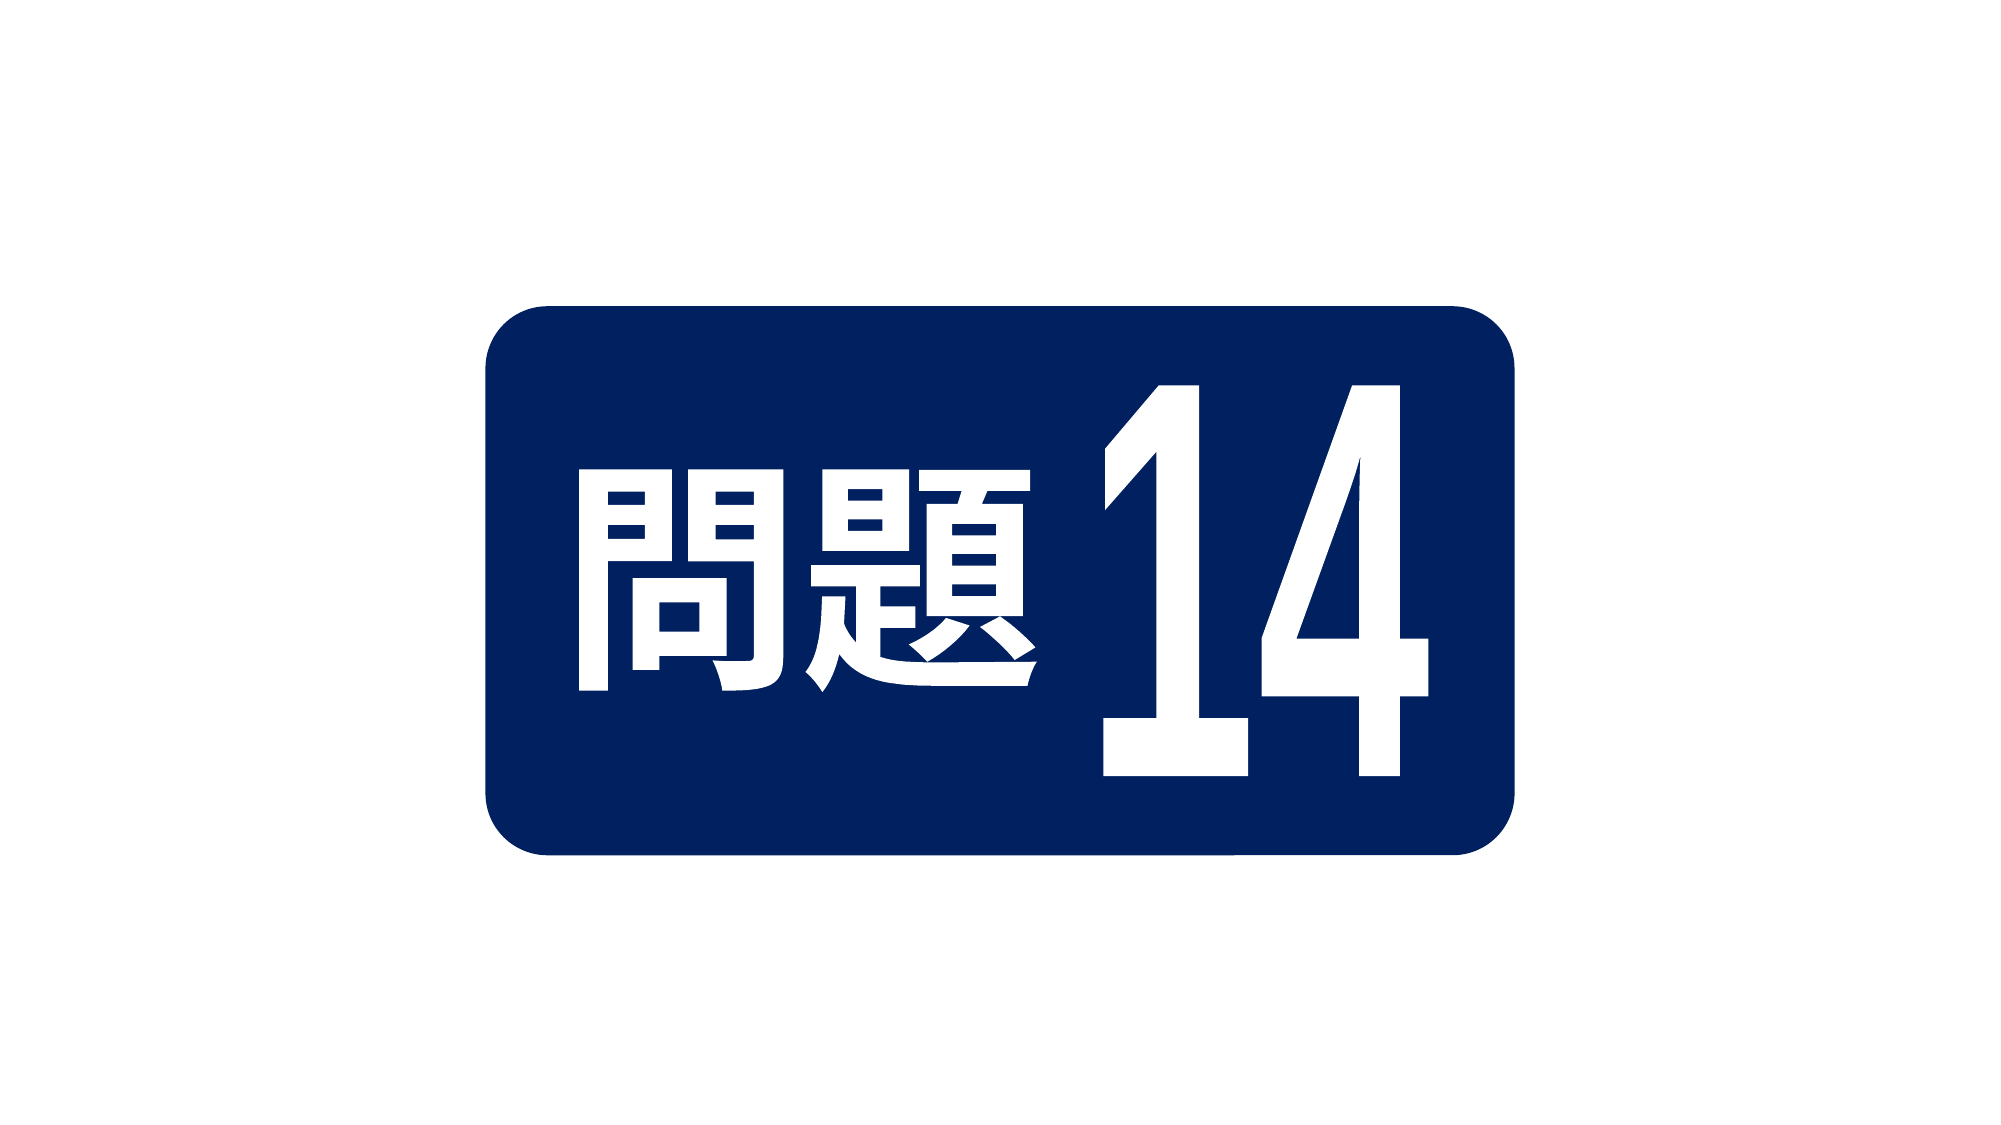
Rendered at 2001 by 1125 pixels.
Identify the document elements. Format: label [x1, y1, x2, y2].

text_box [485, 305, 1515, 856]
